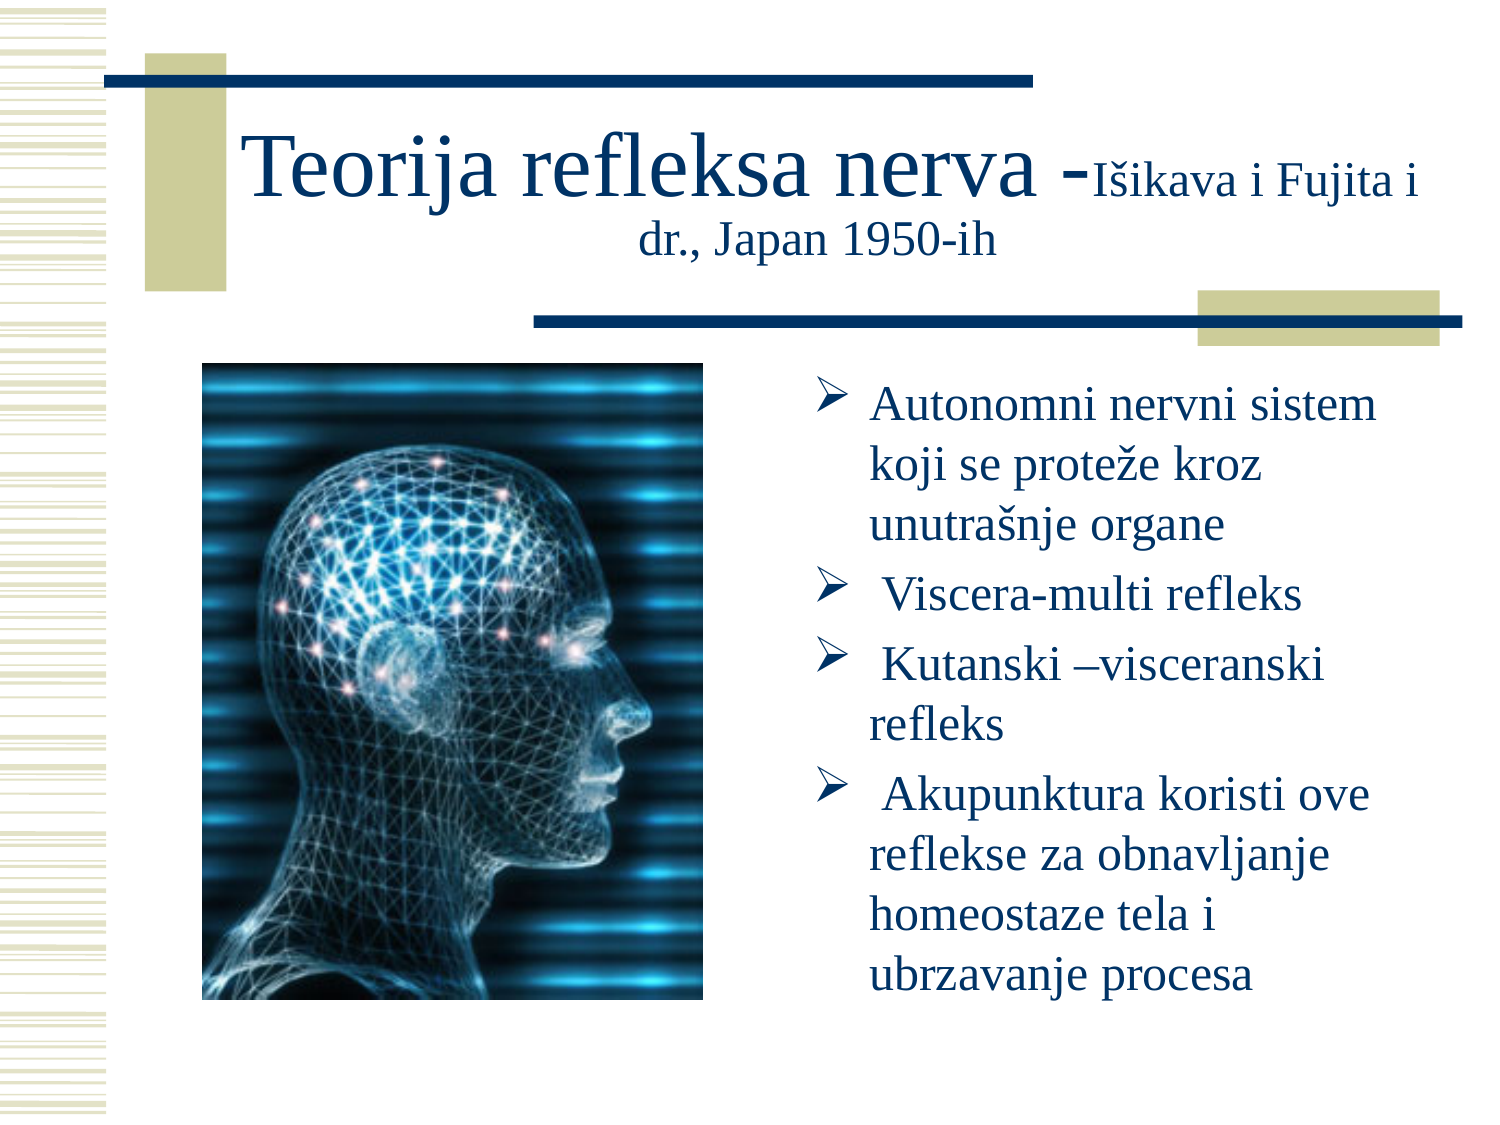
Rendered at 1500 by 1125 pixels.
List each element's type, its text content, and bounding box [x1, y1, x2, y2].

list Autonomni nervni sistem koji se proteže kroz unutrašnje organe Viscera-multi refleks Kutanski –visceranski refleks Akupunktura koristi ove reflekse za obnavljanje homeostaze tela i ubrzavanje procesa ozdravljenja [797, 363, 1439, 1001]
title Teorija refleksa nerva -Išikava i Fujita i dr., Japan 1950-ih [224, 99, 1436, 288]
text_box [202, 362, 703, 1001]
